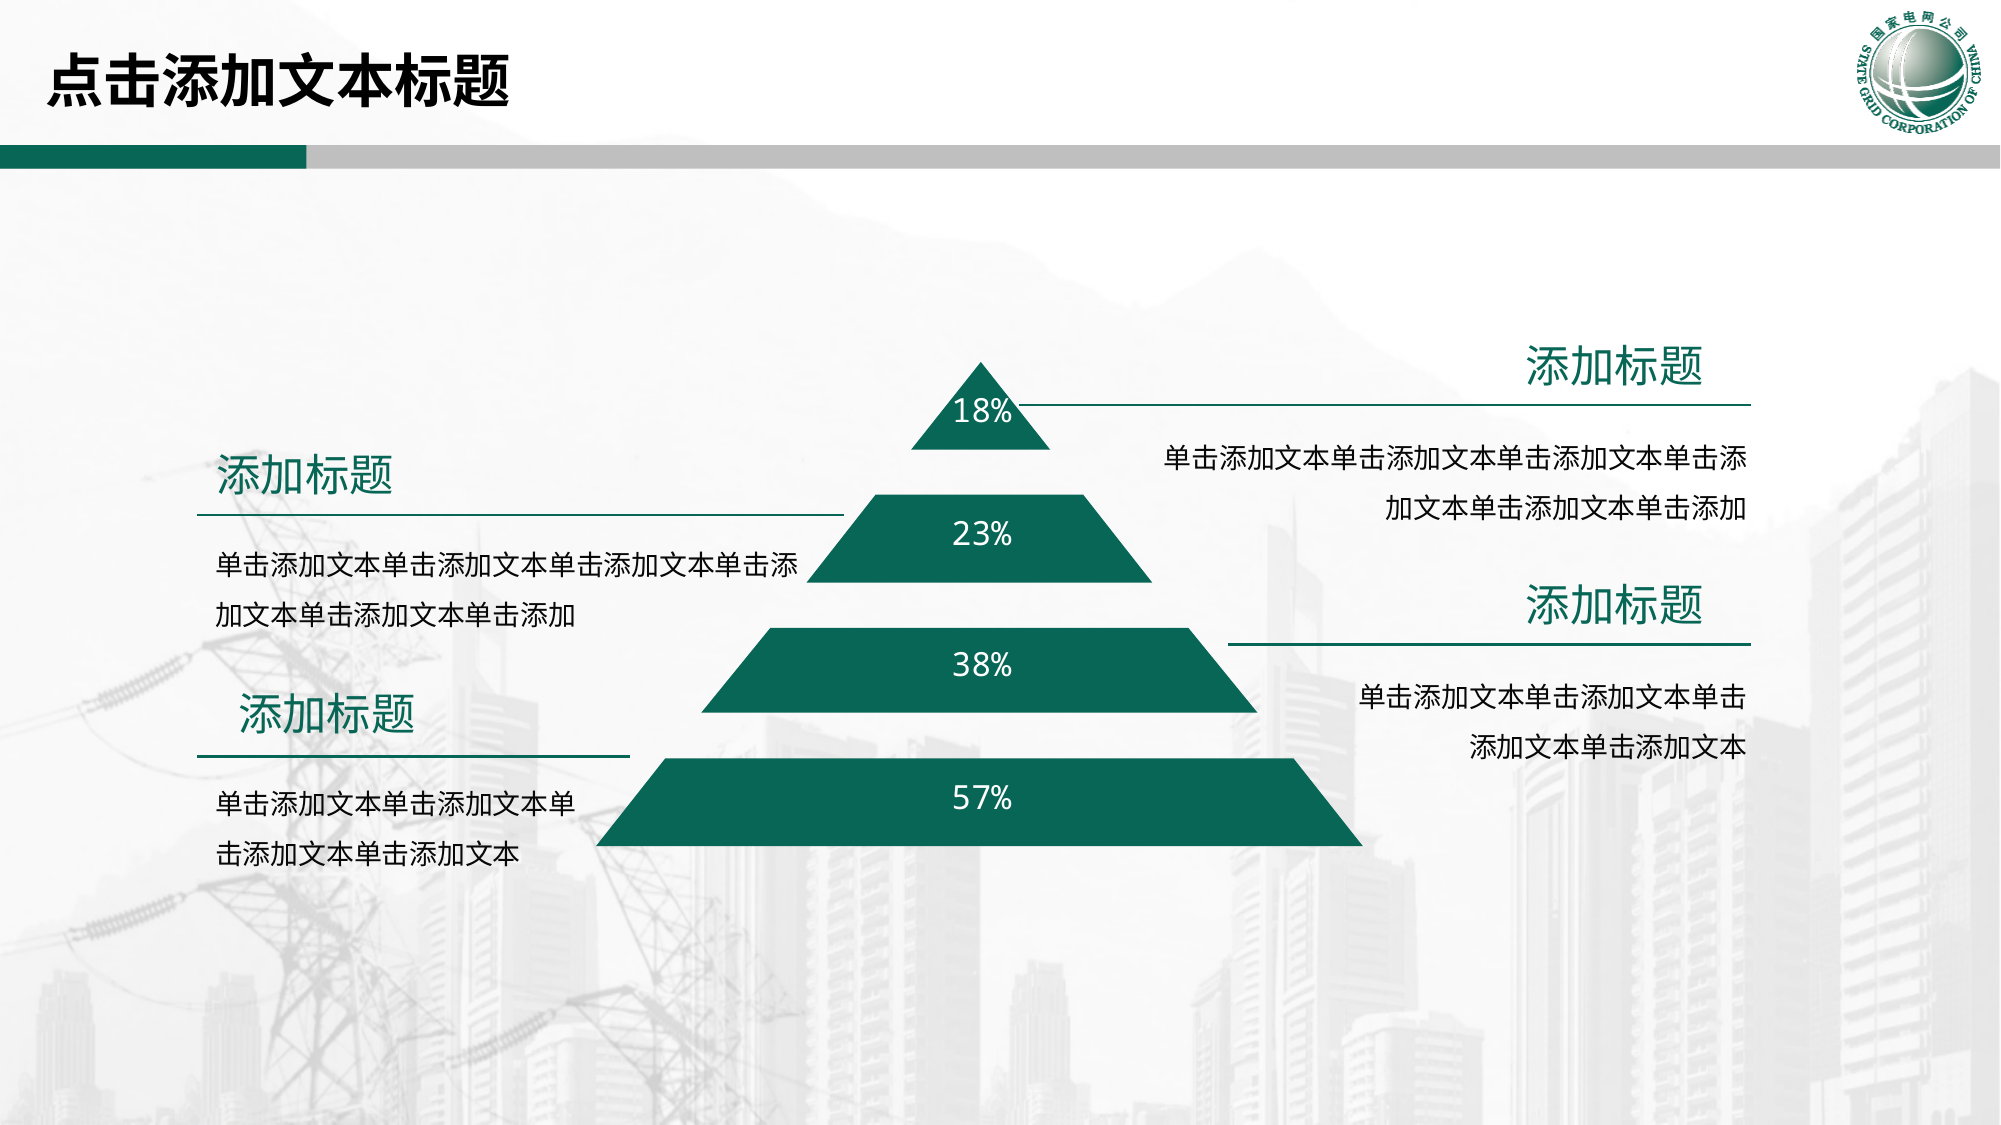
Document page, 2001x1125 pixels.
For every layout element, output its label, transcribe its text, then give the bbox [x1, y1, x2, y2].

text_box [1018, 331, 1762, 772]
picture [0, 169, 2001, 1125]
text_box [596, 361, 1363, 846]
picture [0, 0, 2001, 145]
text_box 点击添加文本标题 [0, 37, 692, 122]
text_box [196, 440, 845, 879]
